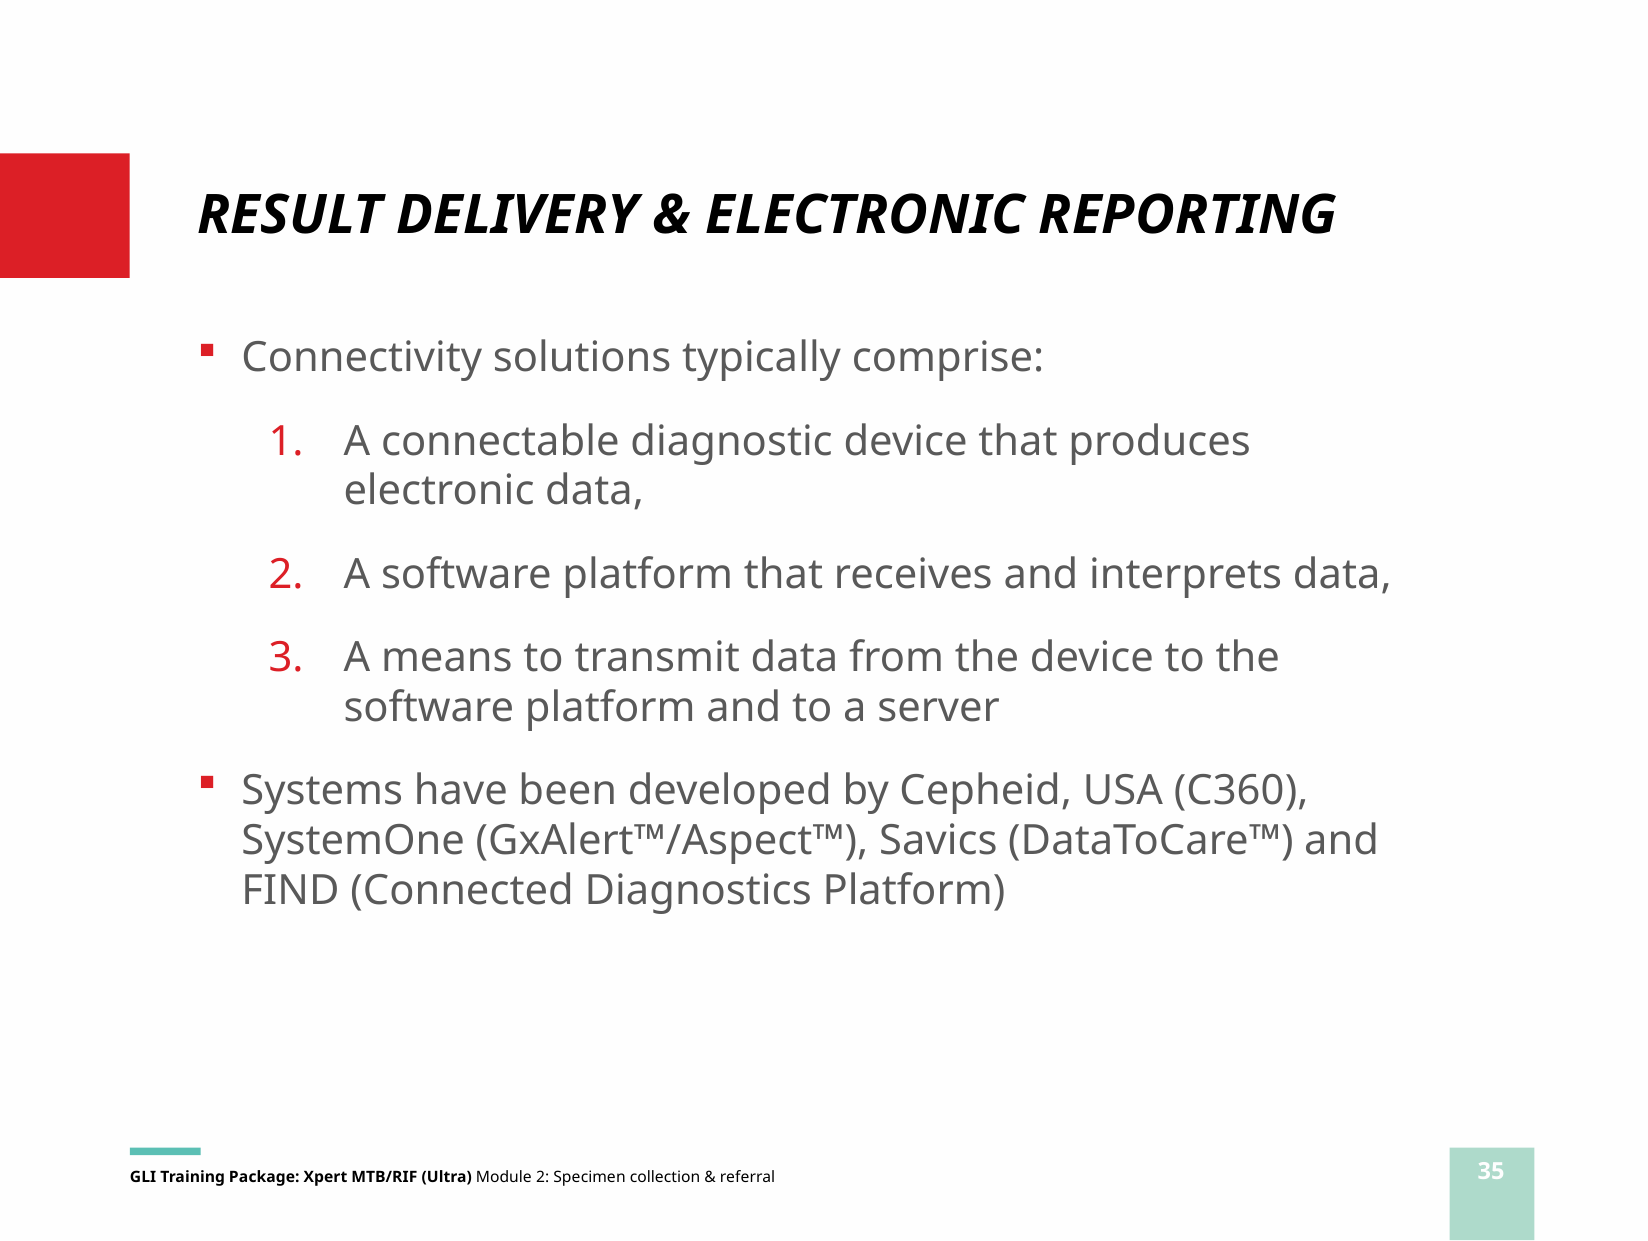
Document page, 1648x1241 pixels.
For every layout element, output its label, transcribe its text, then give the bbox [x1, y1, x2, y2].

list Connectivity solutions typically comprise: A connectable diagnostic device that produces electronic data, A software platform that receives and interprets data, A means to transmit data from the device to the software platform and to a server Systems have been developed by Cepheid, USA (C360), SystemOne (GxAlert™/Aspect™), Savics (DataToCare™) and FIND (Connected Diagnostics Platform) [197, 330, 1450, 1087]
title RESULT DELIVERY & ELECTRONIC REPORTING [197, 153, 1450, 278]
